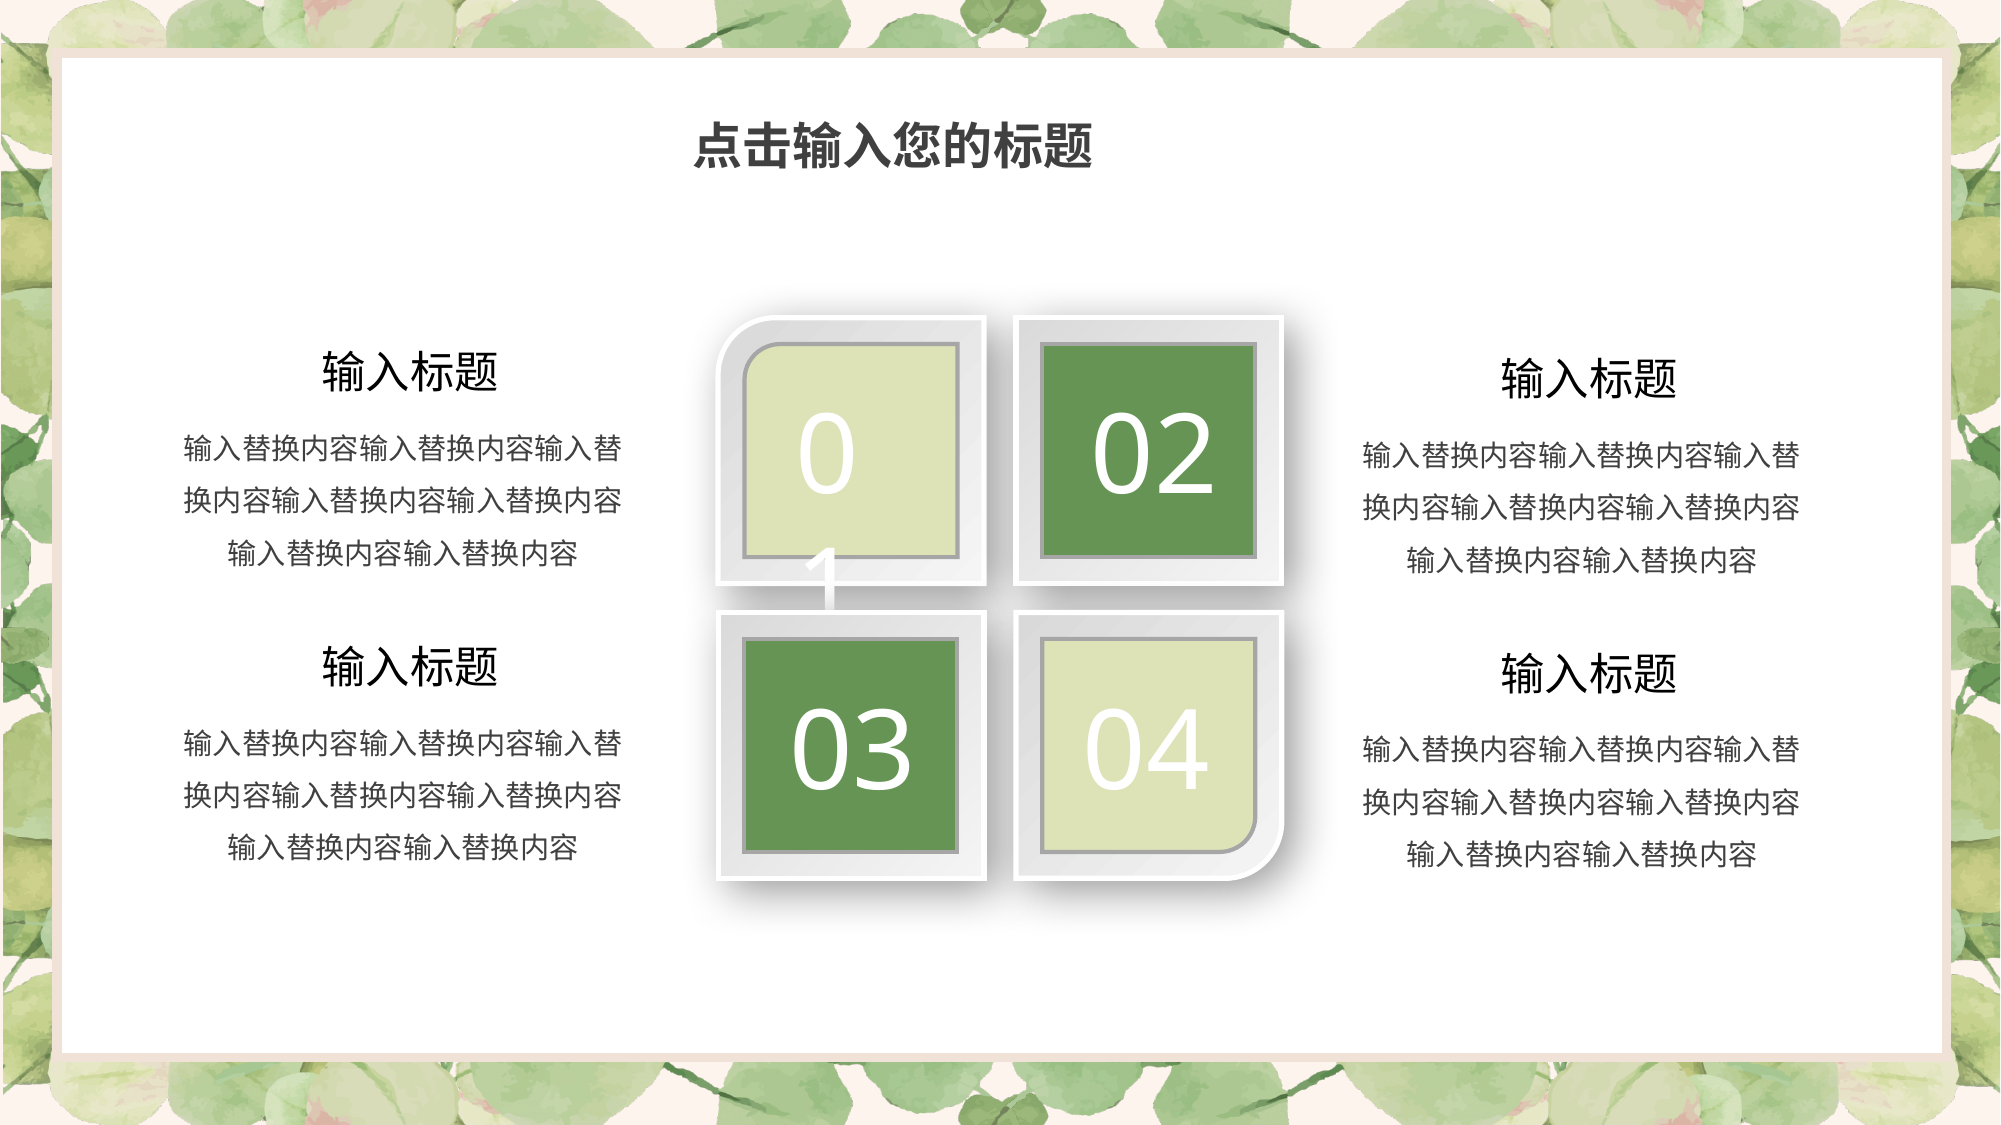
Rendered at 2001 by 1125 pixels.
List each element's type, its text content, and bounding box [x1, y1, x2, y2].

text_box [718, 612, 984, 879]
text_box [177, 638, 645, 868]
text_box 点击输入您的标题 [693, 113, 1307, 175]
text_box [1355, 645, 1823, 875]
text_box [1015, 612, 1282, 879]
picture [2, 1, 2001, 1125]
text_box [177, 344, 645, 573]
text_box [1355, 350, 1823, 580]
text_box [718, 317, 984, 584]
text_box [1015, 317, 1282, 584]
